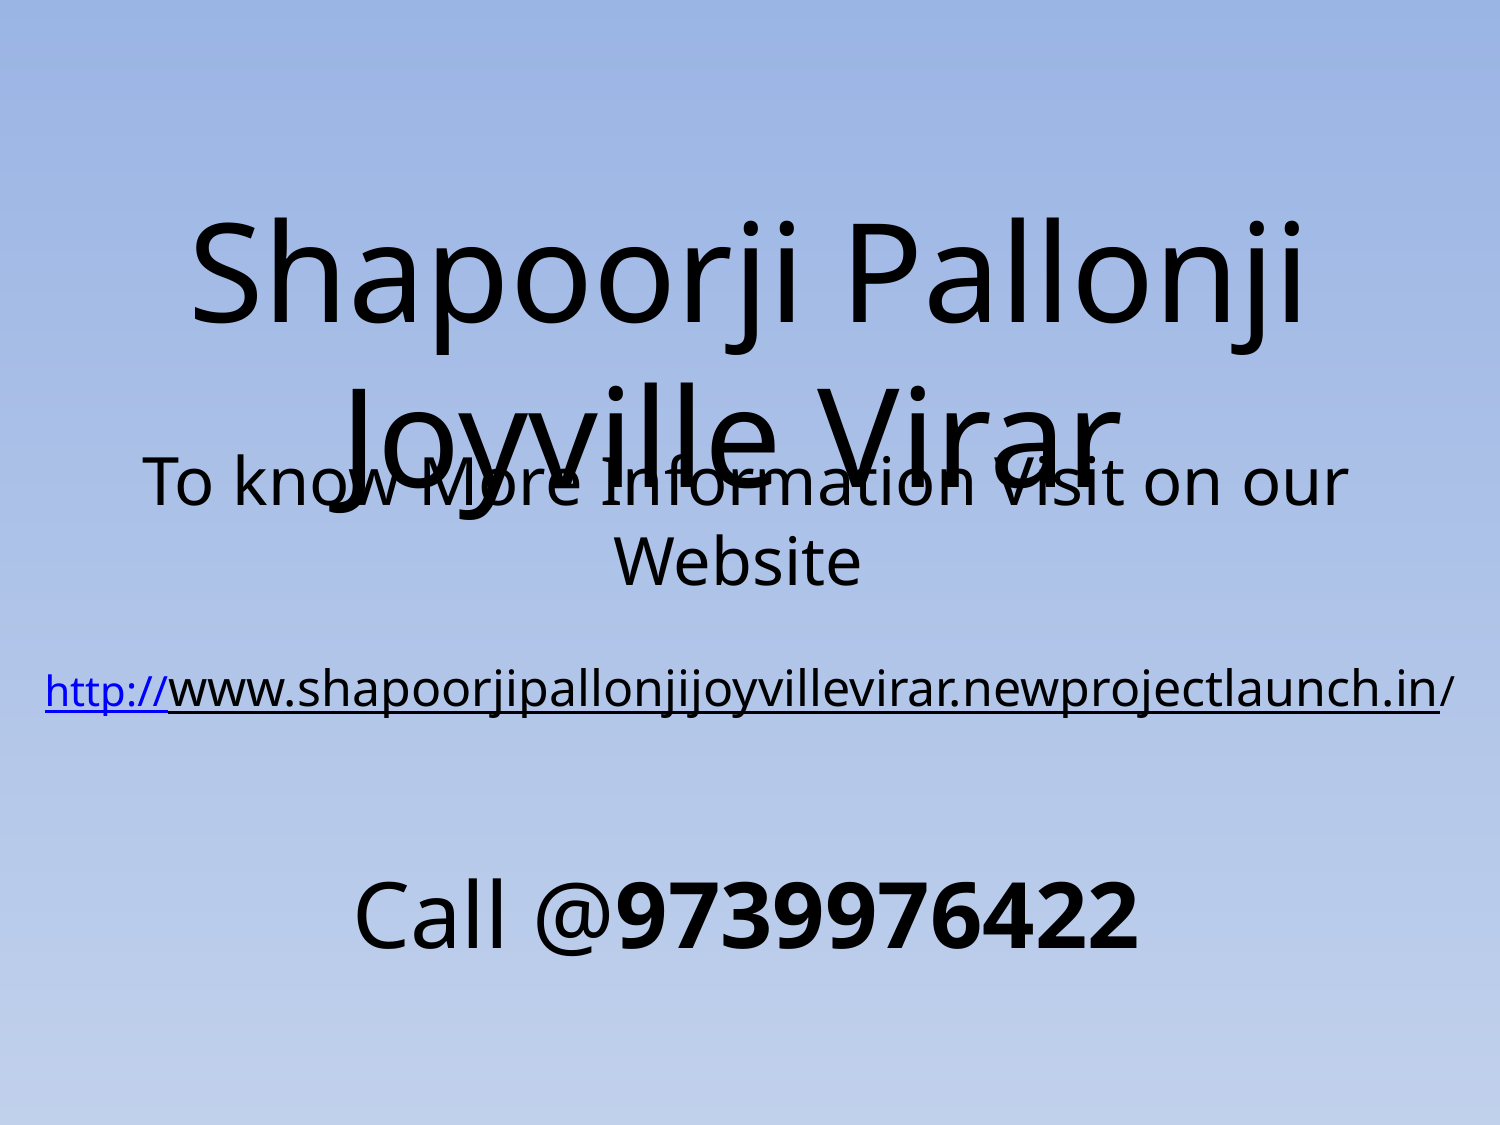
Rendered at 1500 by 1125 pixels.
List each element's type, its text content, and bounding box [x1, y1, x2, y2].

text_box To know More Information Visit on our Website [0, 431, 1497, 606]
text_box Call @9739976422 [0, 849, 1497, 975]
text_box http://www.shapoorjipallonjijoyvillevirar.newprojectlaunch.in/ [0, 649, 1500, 733]
text_box Shapoorji Pallonji Joyville Virar [0, 177, 1500, 523]
